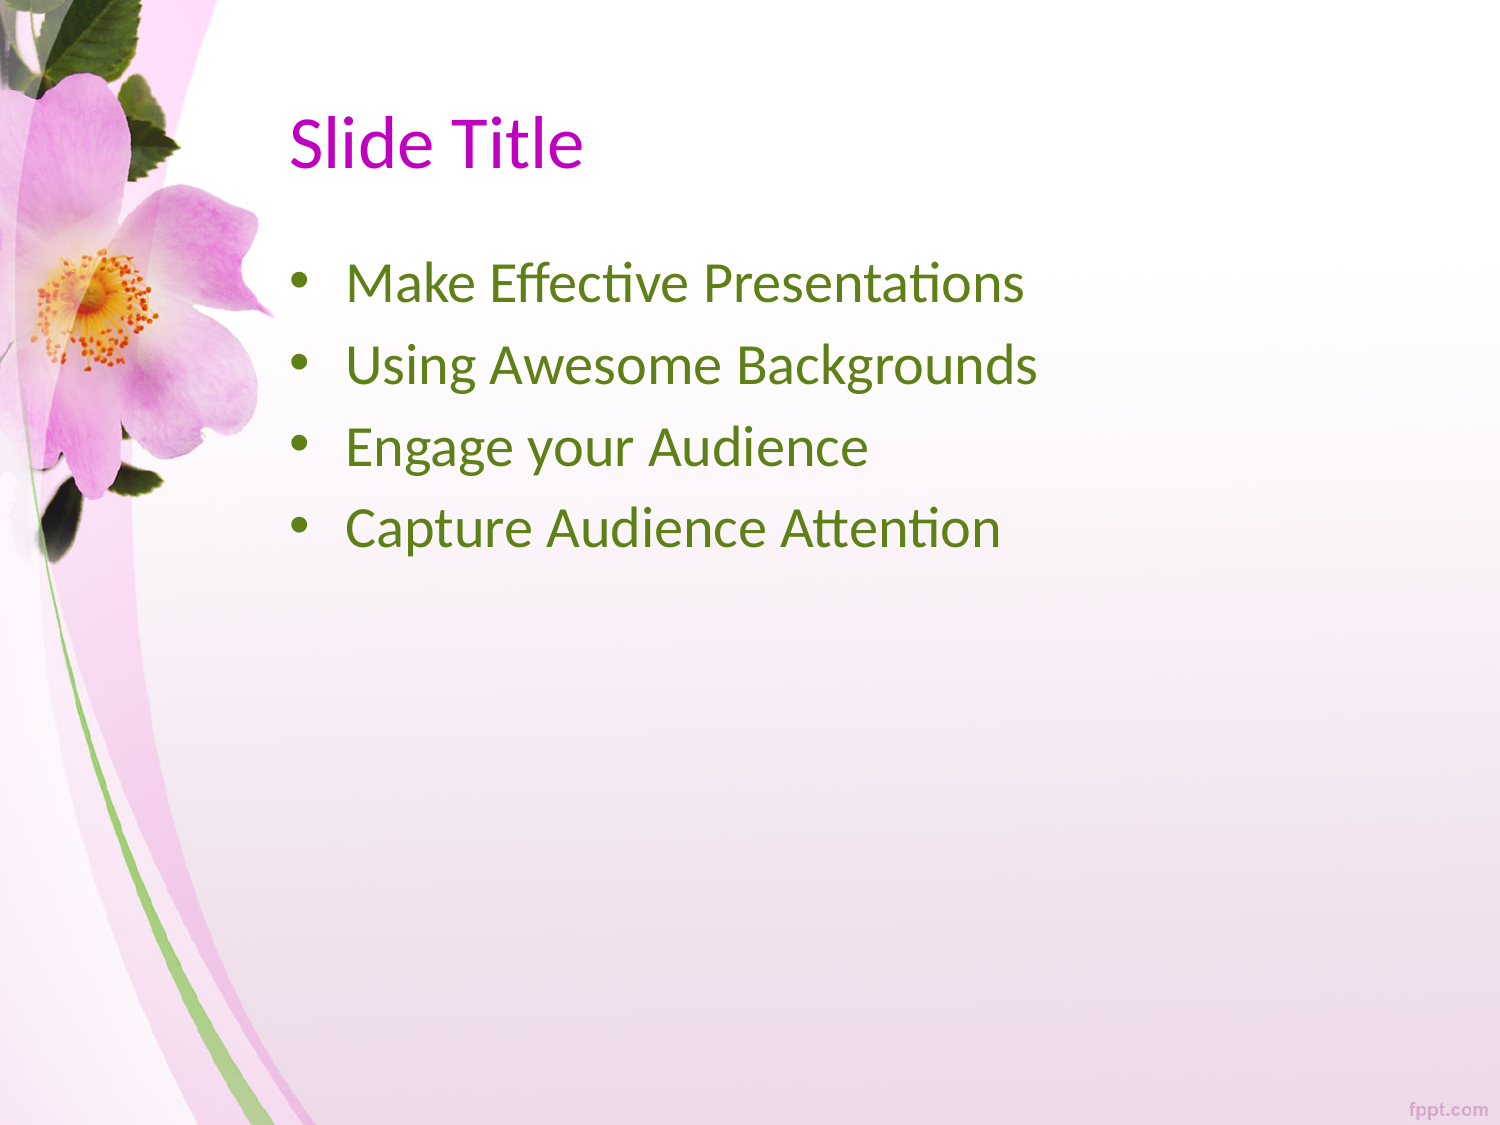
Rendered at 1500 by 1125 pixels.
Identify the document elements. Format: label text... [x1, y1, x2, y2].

title Slide Title [274, 45, 1425, 233]
list Make Effective Presentations Using Awesome Backgrounds Engage your Audience Capture Audience Attention [274, 236, 1425, 939]
picture [0, 0, 1500, 1125]
